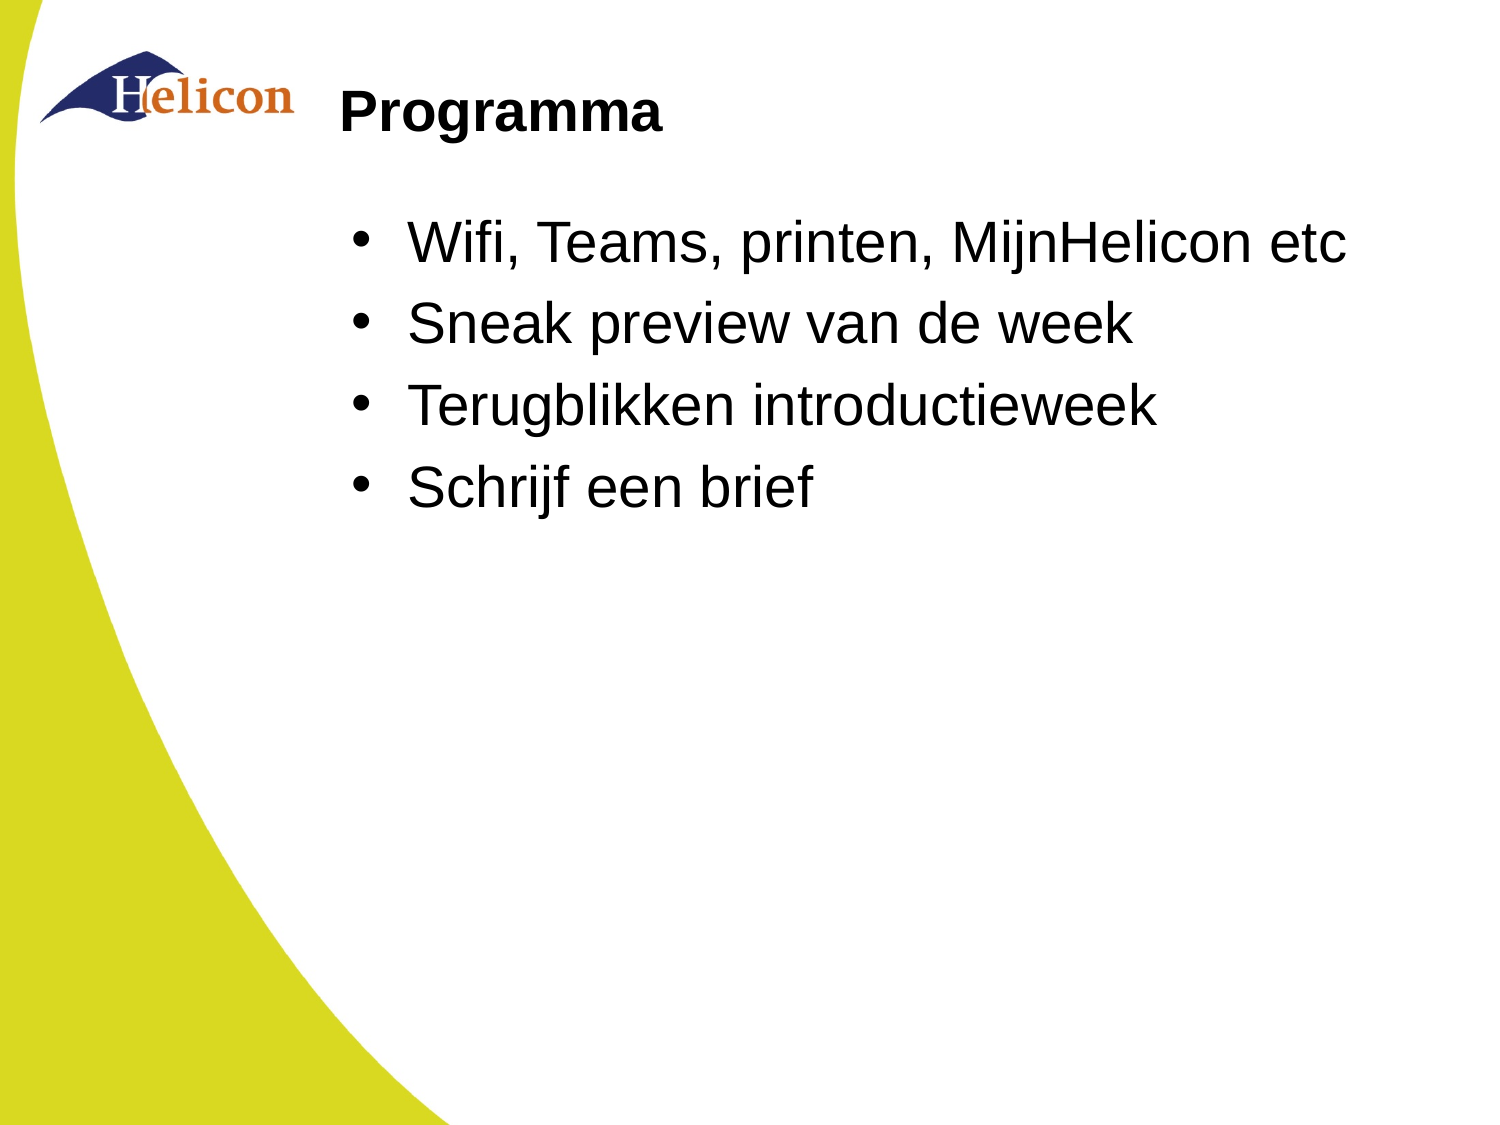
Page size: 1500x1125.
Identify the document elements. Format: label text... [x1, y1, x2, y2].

list Wifi, Teams, printen, MijnHelicon etc Sneak preview van de week Terugblikken introductieweek Schrijf een brief [336, 196, 1425, 1005]
picture [0, 0, 1500, 1125]
title Programma [324, 54, 1415, 161]
